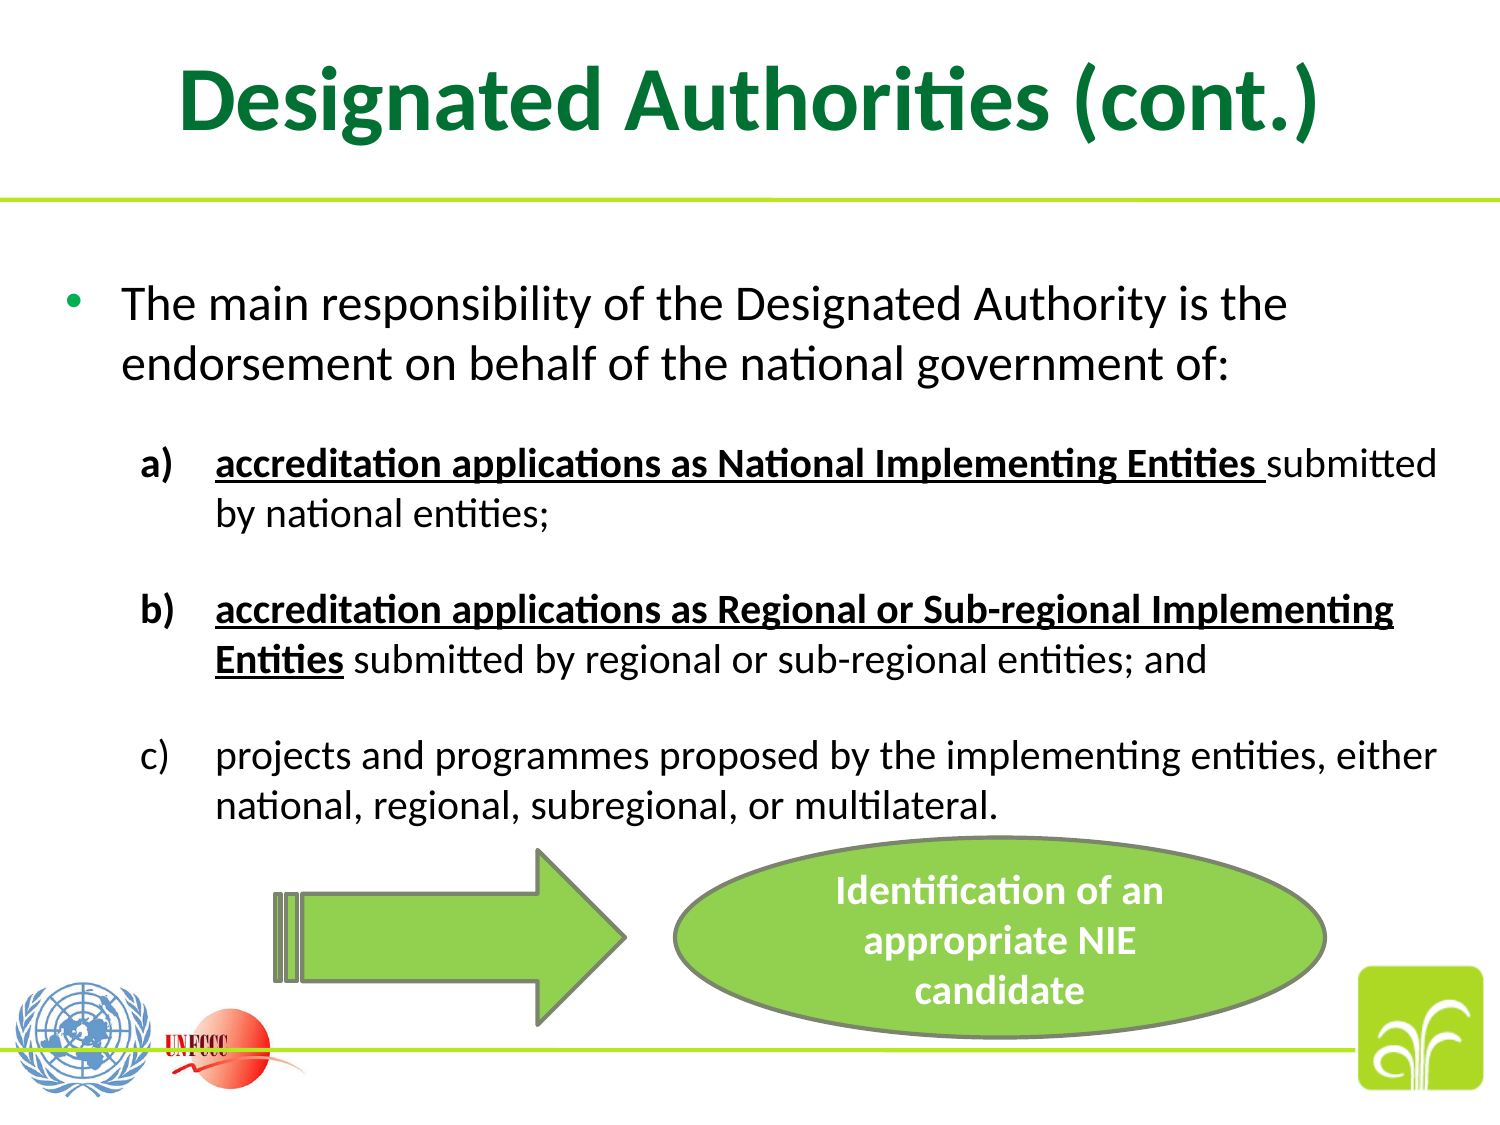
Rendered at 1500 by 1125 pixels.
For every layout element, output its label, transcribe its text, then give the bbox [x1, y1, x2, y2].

text_box [273, 892, 283, 983]
list The main responsibility of the Designated Authority is the endorsement on behalf of the national government of: accreditation applications as National Implementing Entities submitted by national entities; accreditation applications as Regional or Sub-regional Implementing Entities submitted by regional or sub-regional entities; and projects and programmes proposed by the implementing entities, either national, regional, subregional, or multilateral. [49, 262, 1463, 901]
text_box [300, 848, 628, 1027]
text_box Identification of an appropriate NIE candidate [672, 835, 1328, 1040]
text_box [284, 892, 299, 983]
picture [12, 974, 313, 1047]
title Designated Authorities (cont.) [74, 0, 1426, 188]
picture [12, 1053, 313, 1107]
